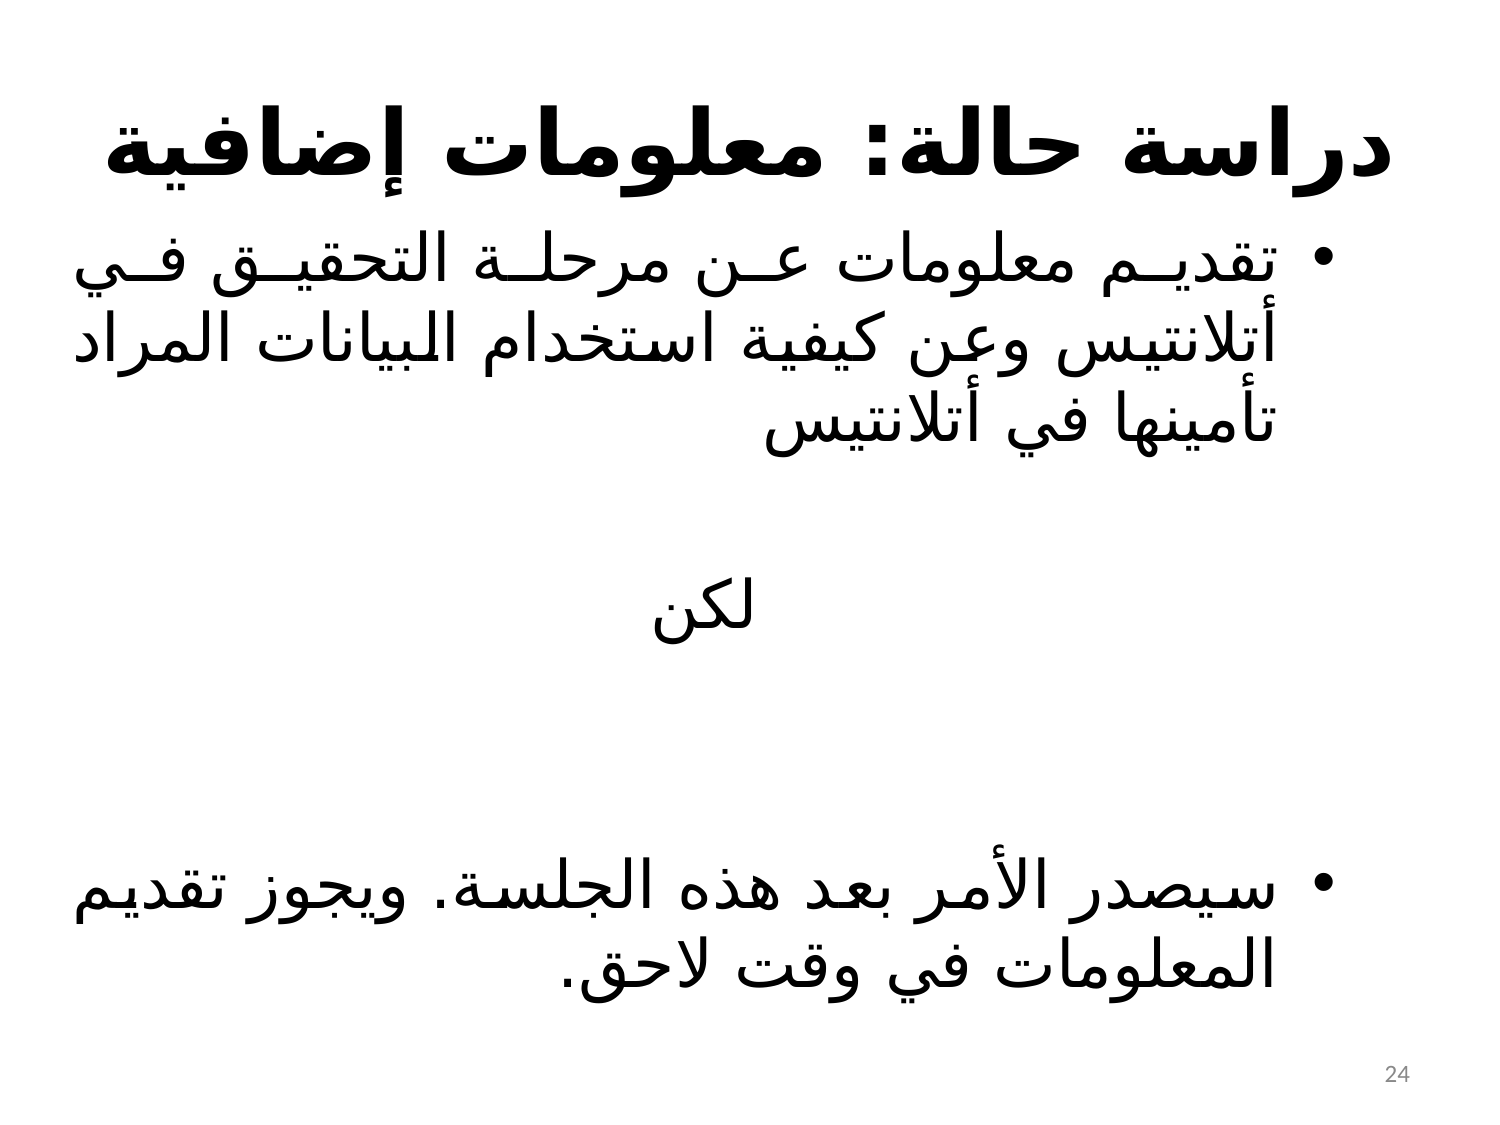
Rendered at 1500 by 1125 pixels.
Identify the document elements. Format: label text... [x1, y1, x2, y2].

slide_number 24 [1074, 1042, 1425, 1103]
text_box تقديم معلومات عن مرحلة التحقيق في أتلانتيس وعن كيفية استخدام البيانات المراد تأمينها في أتلانتيس لكن سيصدر الأمر بعد هذه الجلسة. ويجوز تقديم المعلومات في وقت لاحق. [57, 207, 1350, 1125]
title دراسة حالة: معلومات إضافية [75, 45, 1425, 233]
